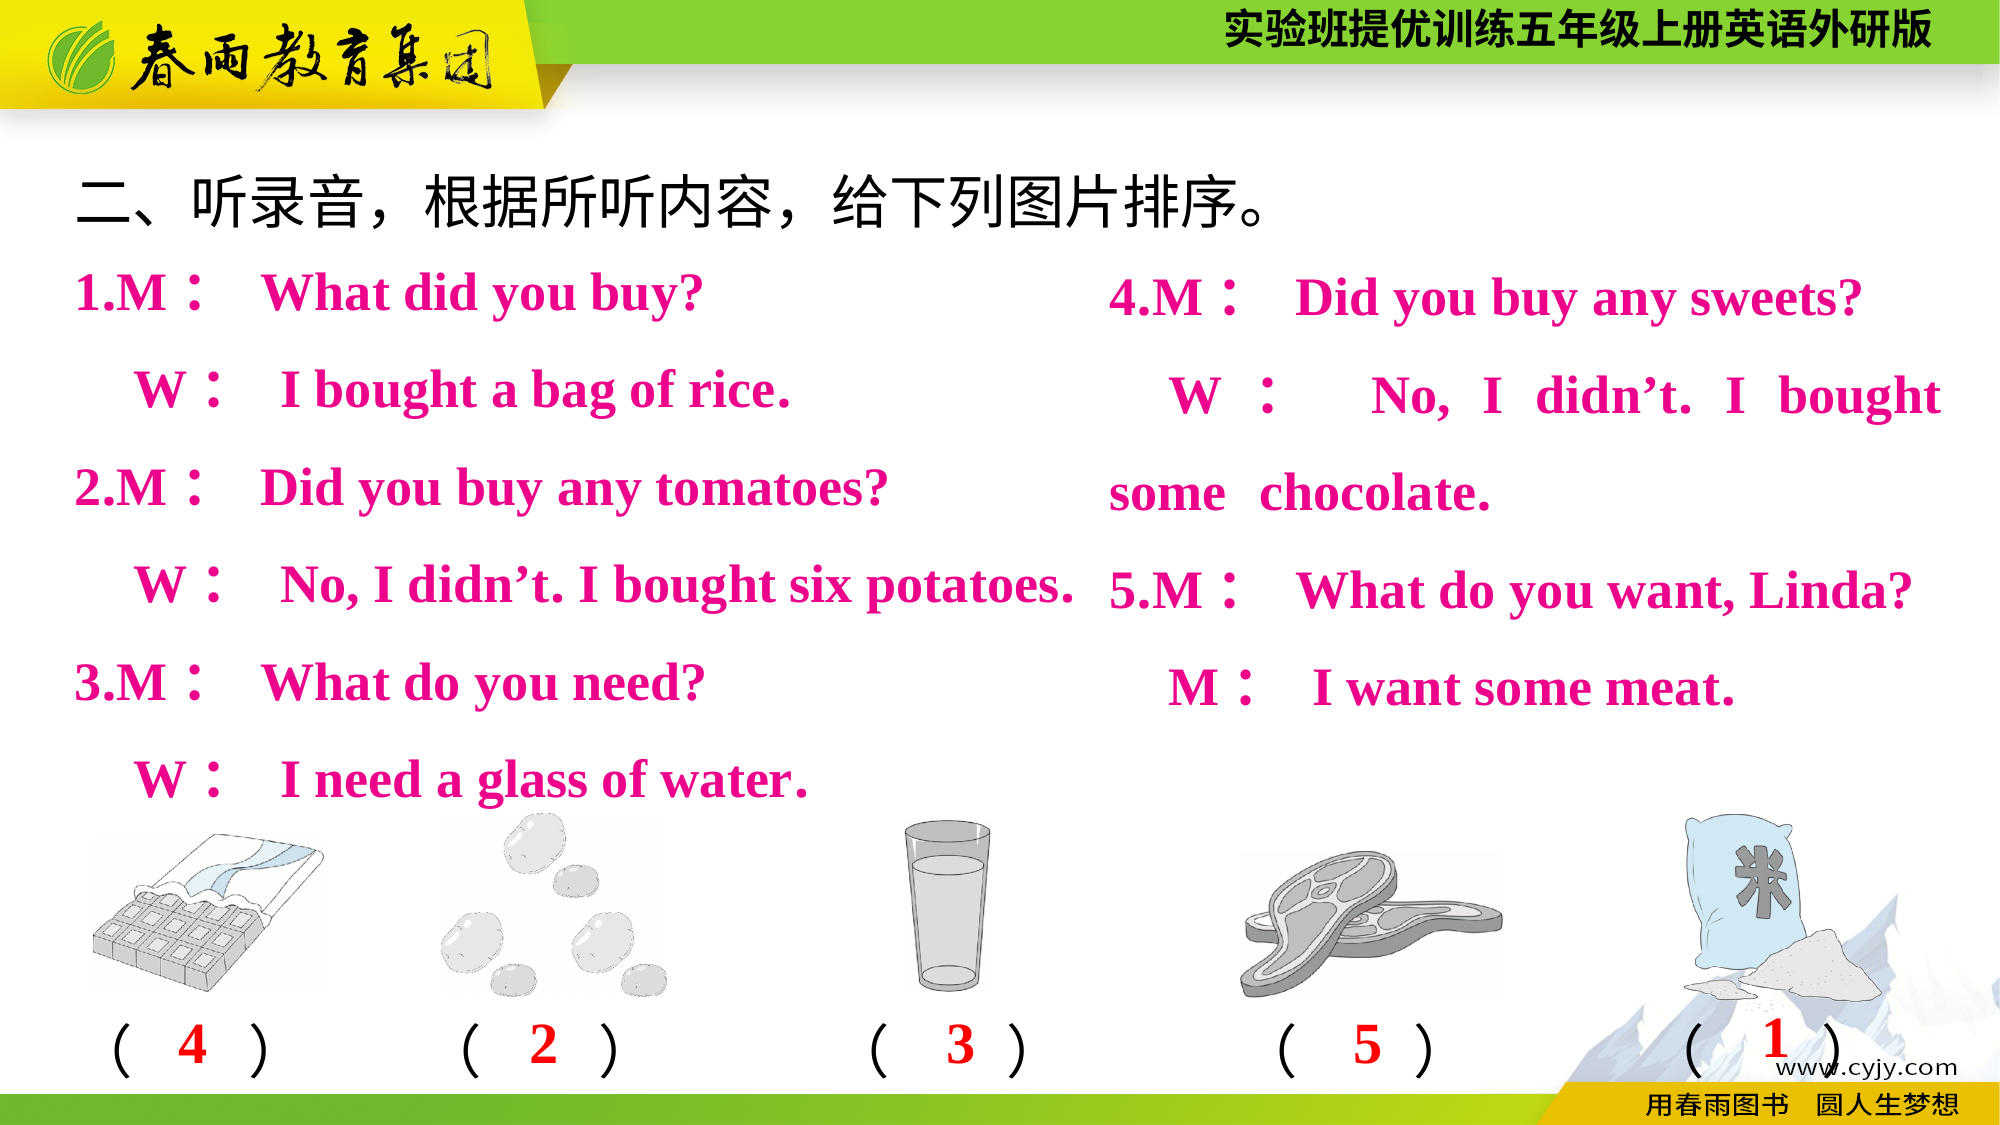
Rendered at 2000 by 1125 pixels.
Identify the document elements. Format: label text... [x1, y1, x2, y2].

text_box 2 [514, 1006, 574, 1083]
text_box 4.M： Did you buy any sweets? W： No, I didn’t. I bought some chocolate. 5.M： What do you want, Linda? M： I want some meat. [1094, 221, 1957, 724]
picture [0, 0, 2000, 1125]
text_box 4 [163, 1000, 223, 1083]
text_box 5 [1338, 1007, 1398, 1083]
text_box 3 [932, 999, 992, 1083]
text_box 1 [1747, 1021, 1807, 1077]
list 二、听录音，根据所听内容，给下列图片排序。 （ ） （ ） （ ） （ ） （ ） [59, 724, 1944, 1104]
list 二、听录音，根据所听内容，给下列图片排序。 （ ） （ ） （ ） （ ） （ ） [59, 122, 1944, 221]
text_box 1.M： What did you buy? W： I bought a bag of rice. 2.M： Did you buy any tomatoes? W： No, I didn’t. I bought six potatoes. 3.M： What do you need? W： I need a glass of water. [59, 216, 1118, 816]
